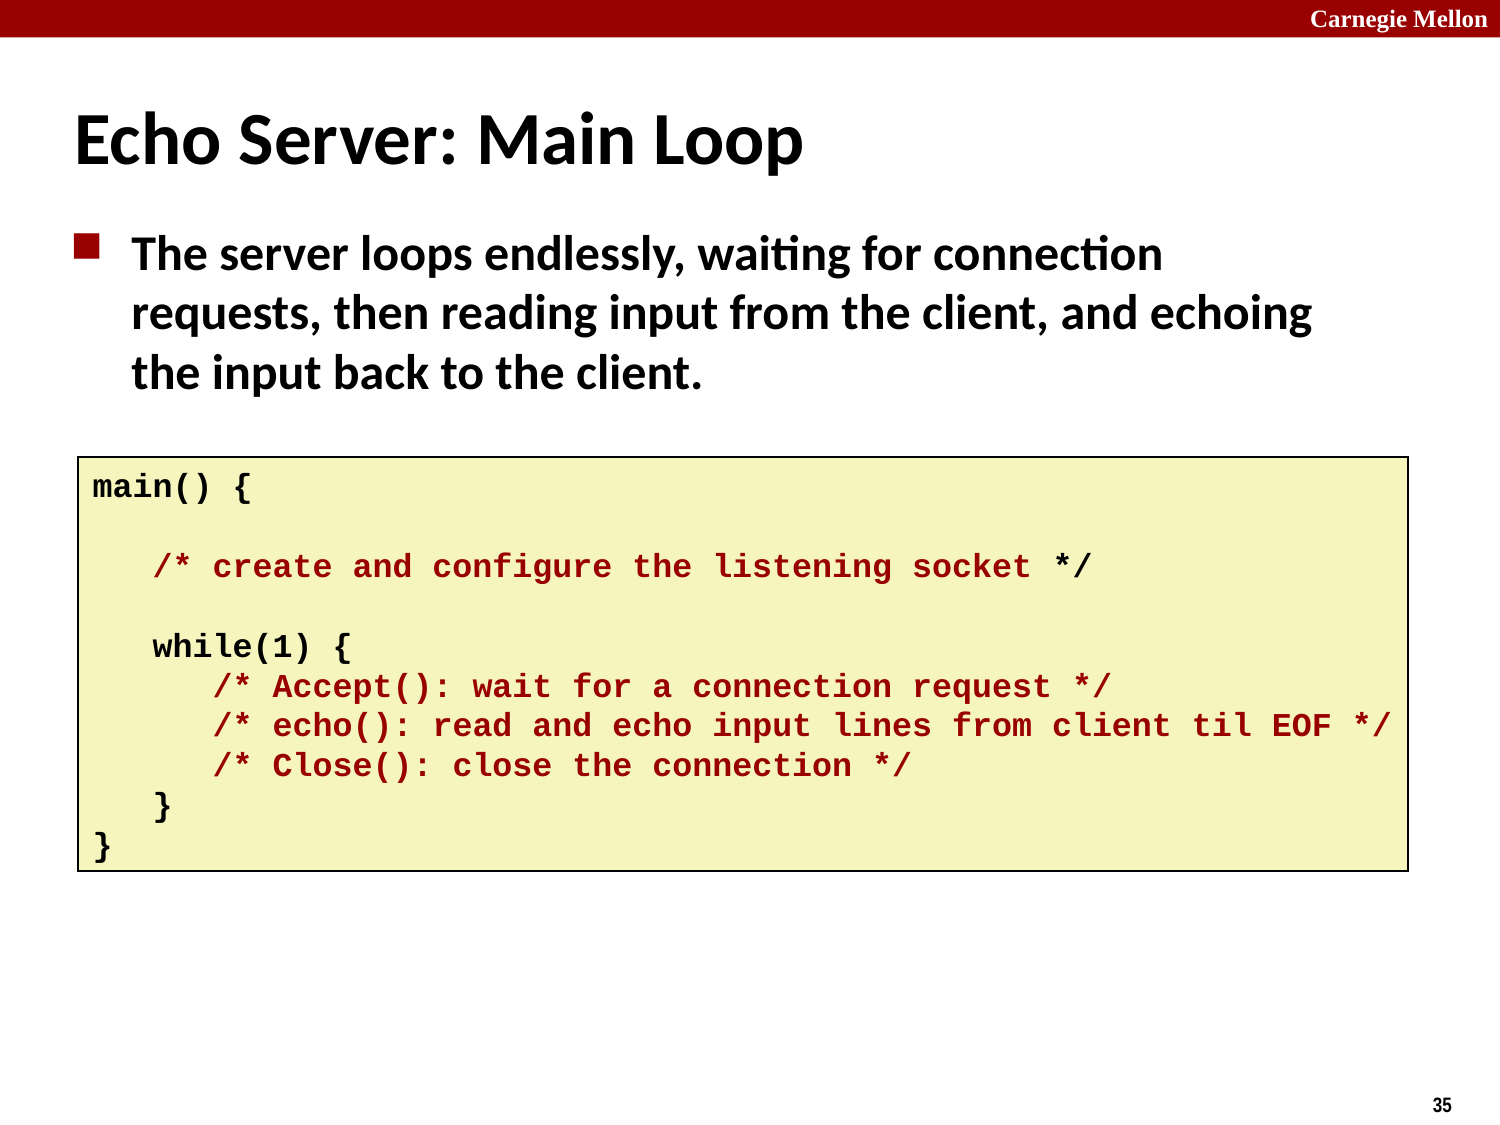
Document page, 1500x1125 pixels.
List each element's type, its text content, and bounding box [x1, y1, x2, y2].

text_box main() { /* create and configure the listening socket */ while(1) { /* Accept(): wait for a connection request */ /* echo(): read and echo input lines from client til EOF */ /* Close(): close the connection */ } } [77, 456, 1408, 871]
list The server loops endlessly, waiting for connection requests, then reading input from the client, and echoing the input back to the client. [59, 212, 1356, 413]
title Echo Server: Main Loop [58, 87, 1176, 182]
